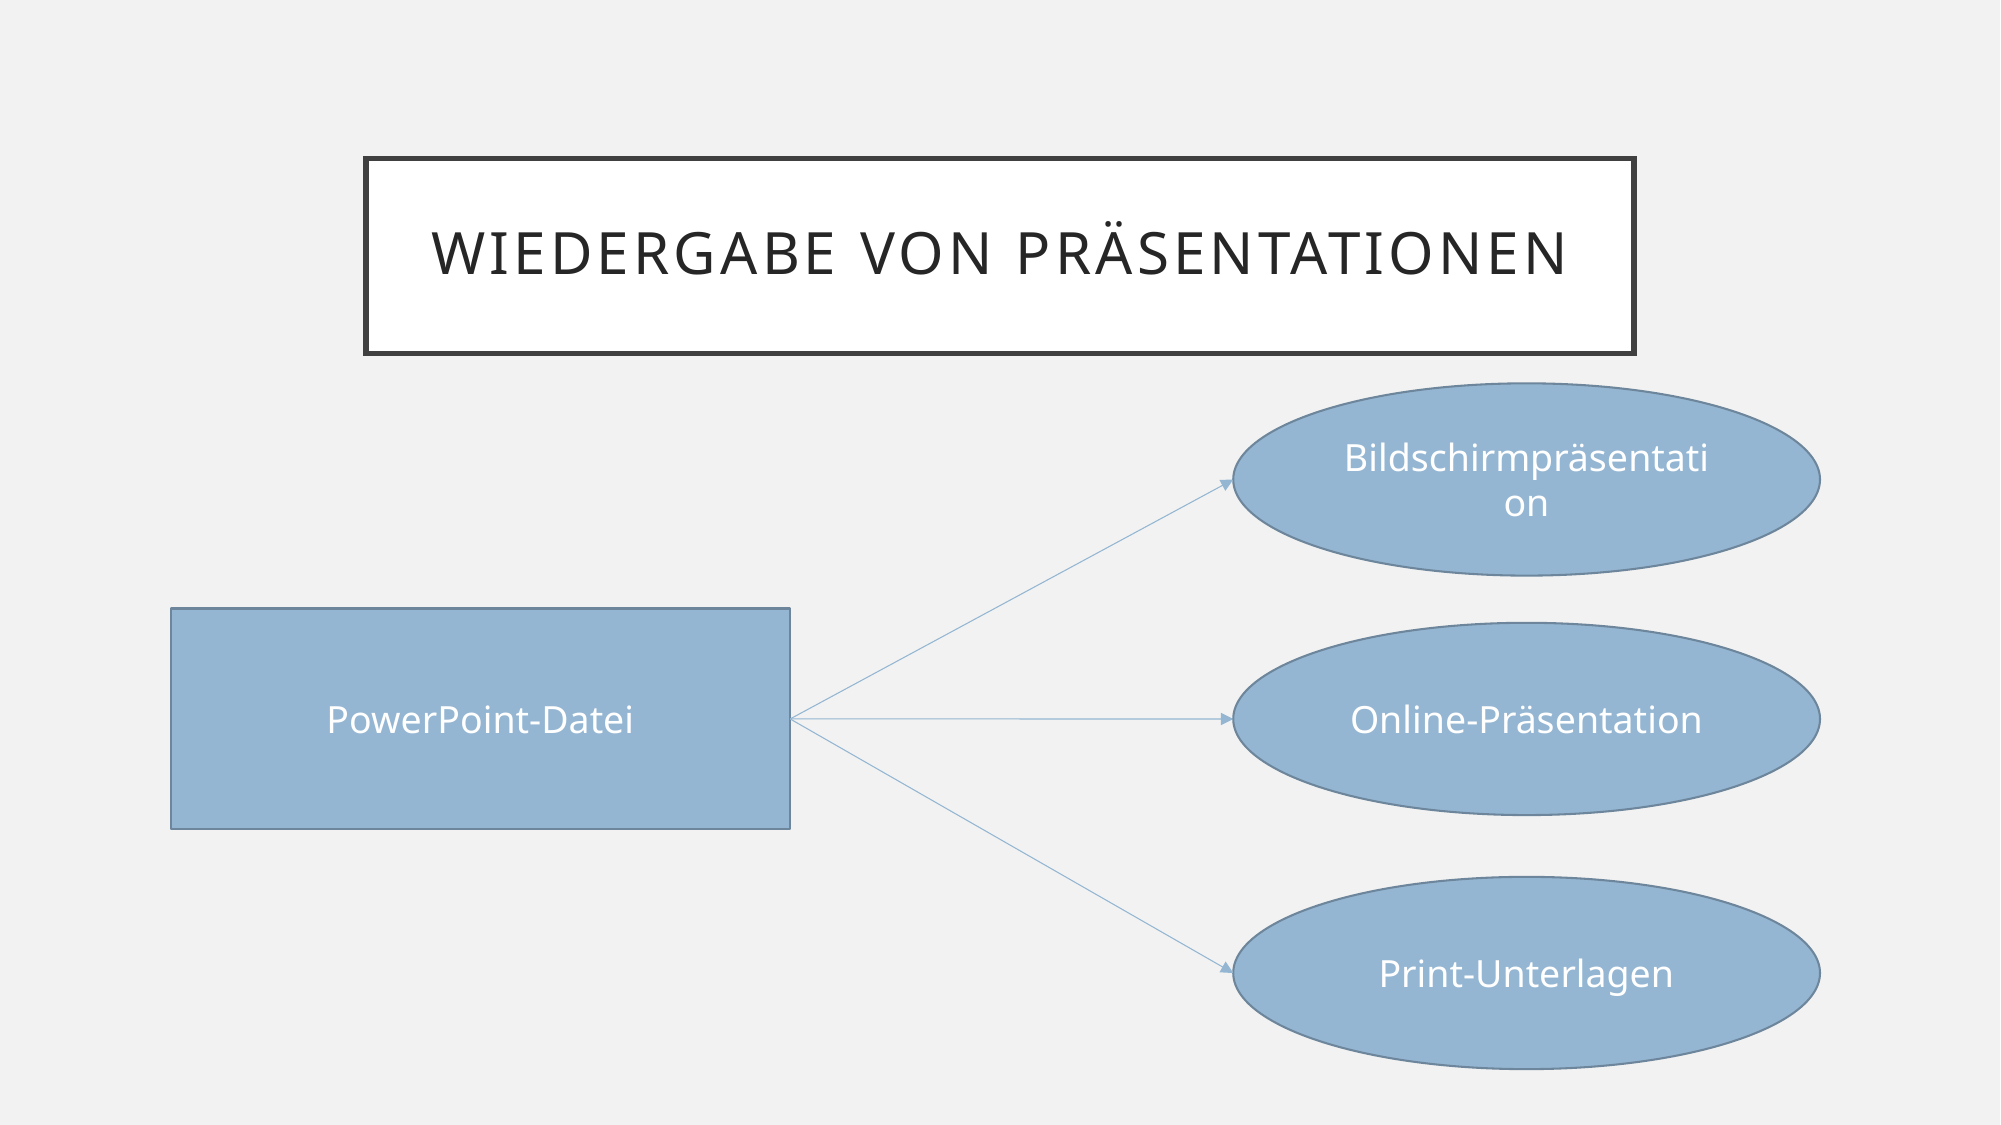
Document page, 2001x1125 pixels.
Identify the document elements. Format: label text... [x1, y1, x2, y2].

text_box Online-Präsentation [1234, 621, 1822, 817]
text_box PowerPoint-Datei [170, 607, 790, 830]
title Wiedergabe von Präsentationen [363, 156, 1637, 356]
text_box Bildschirmpräsentation [1232, 382, 1822, 577]
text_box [790, 479, 1234, 718]
text_box Print-Unterlagen [1232, 875, 1822, 1071]
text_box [790, 718, 1234, 973]
